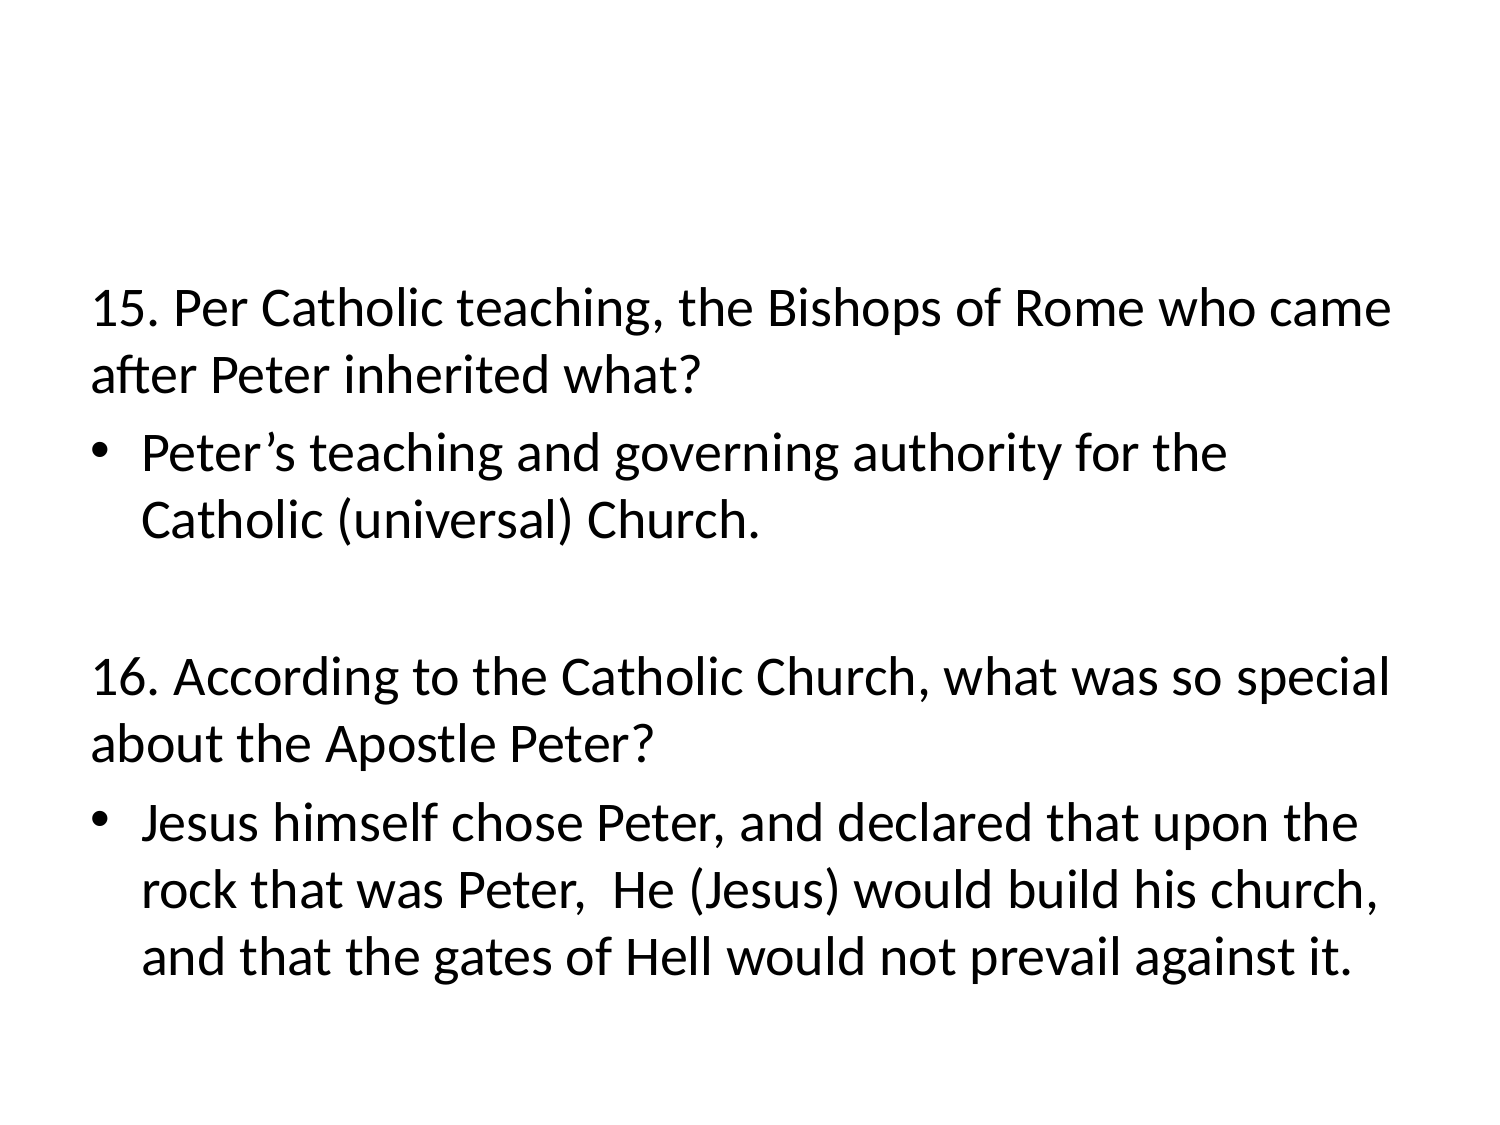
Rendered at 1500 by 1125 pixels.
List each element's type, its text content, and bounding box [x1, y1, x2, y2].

list 15. Per Catholic teaching, the Bishops of Rome who came after Peter inherited what? Peter’s teaching and governing authority for the Catholic (universal) Church. 16. According to the Catholic Church, what was so special about the Apostle Peter? Jesus himself chose Peter, and declared that upon the rock that was Peter, He (Jesus) would build his church, and that the gates of Hell would not prevail against it. [75, 262, 1425, 1005]
